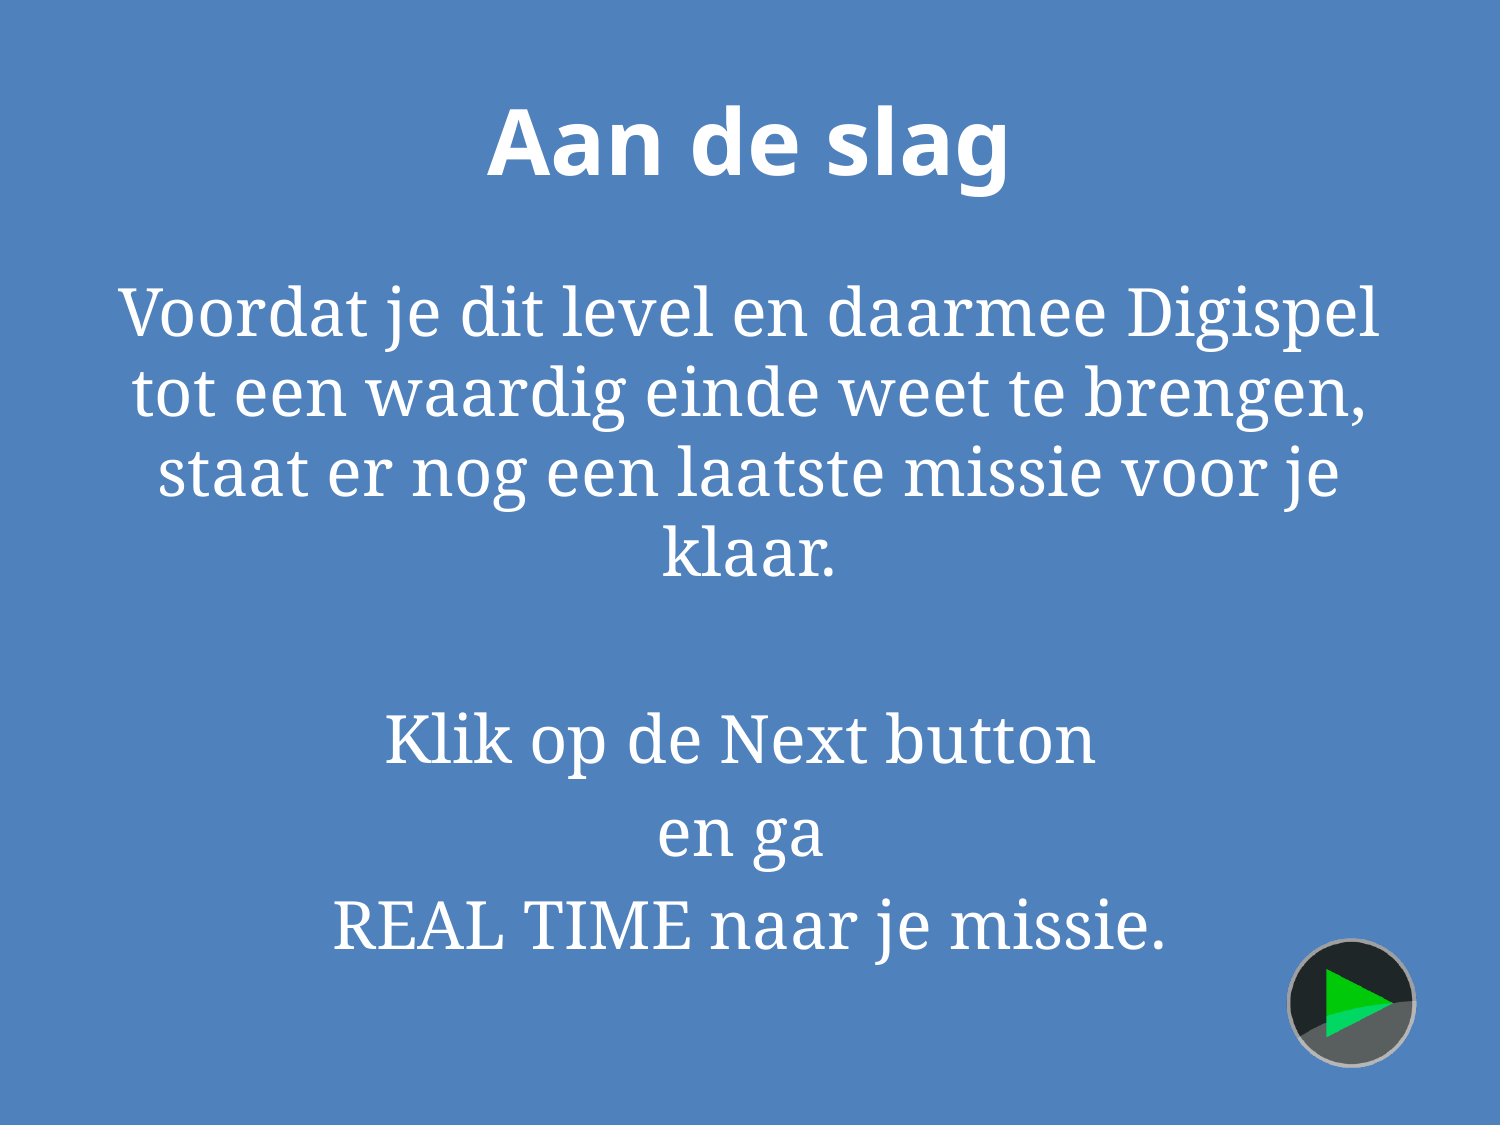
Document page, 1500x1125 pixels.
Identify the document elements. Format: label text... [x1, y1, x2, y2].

title Aan de slag [75, 45, 1425, 233]
picture [1269, 920, 1434, 1085]
list Voordat je dit level en daarmee Digispel tot een waardig einde weet te brengen, staat er nog een laatste missie voor je klaar. Klik op de Next button en ga REAL TIME naar je missie. [75, 262, 1425, 1005]
